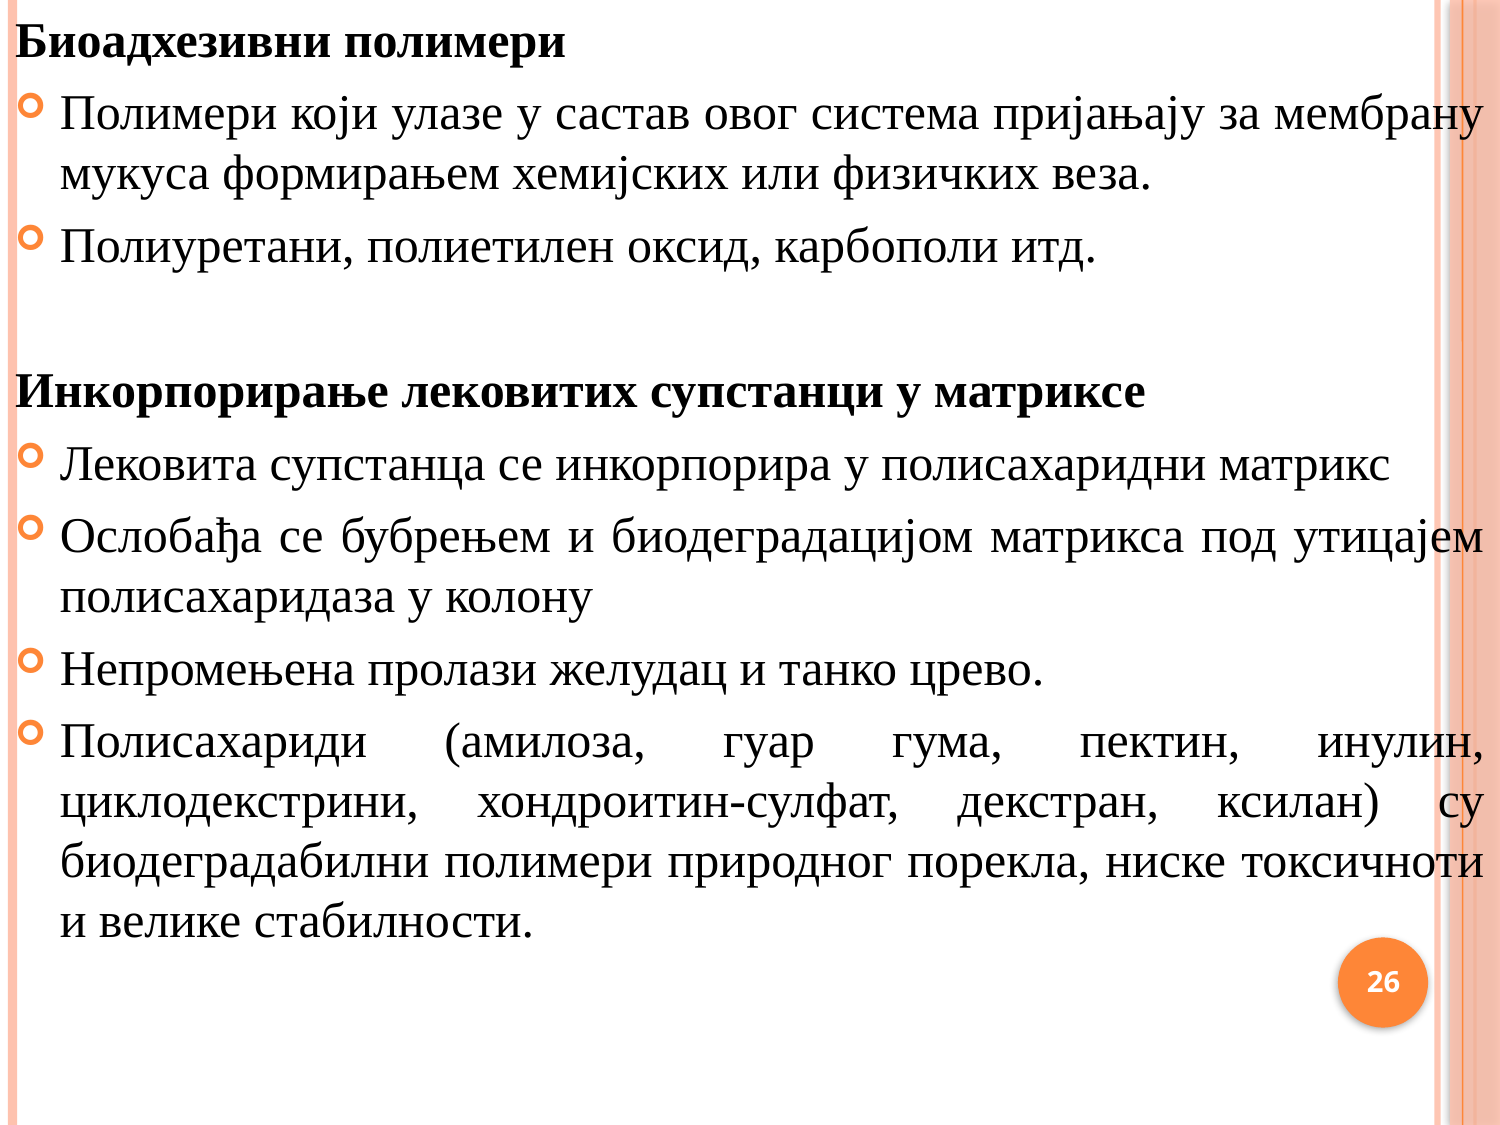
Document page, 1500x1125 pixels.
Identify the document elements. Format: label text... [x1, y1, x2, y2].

slide_number 26 [1333, 940, 1434, 1026]
list Биоадхезивни полимери Полимери који улазе у састав овог система пријањају за мембрану мукуса формирањем хемијских или физичких веза. Полиуретани, полиетилен оксид, карбополи итд. Инкорпорирање лековитих супстанци у матриксе Лековита супстанца се инкорпорира у полисахаридни матрикс Ослобађа се бубрењем и биодеградацијом матрикса под утицајем полисахаридаза у колону Непромењена пролази желудац и танко црево. Полисахариди (амилоза, гуар гума, пектин, инулин, циклодекстрини, хондроитин-сулфат, декстран, ксилан) су биодеградабилни полимери природног порекла, ниске токсичноти и велике стабилности. [0, 0, 1500, 1125]
